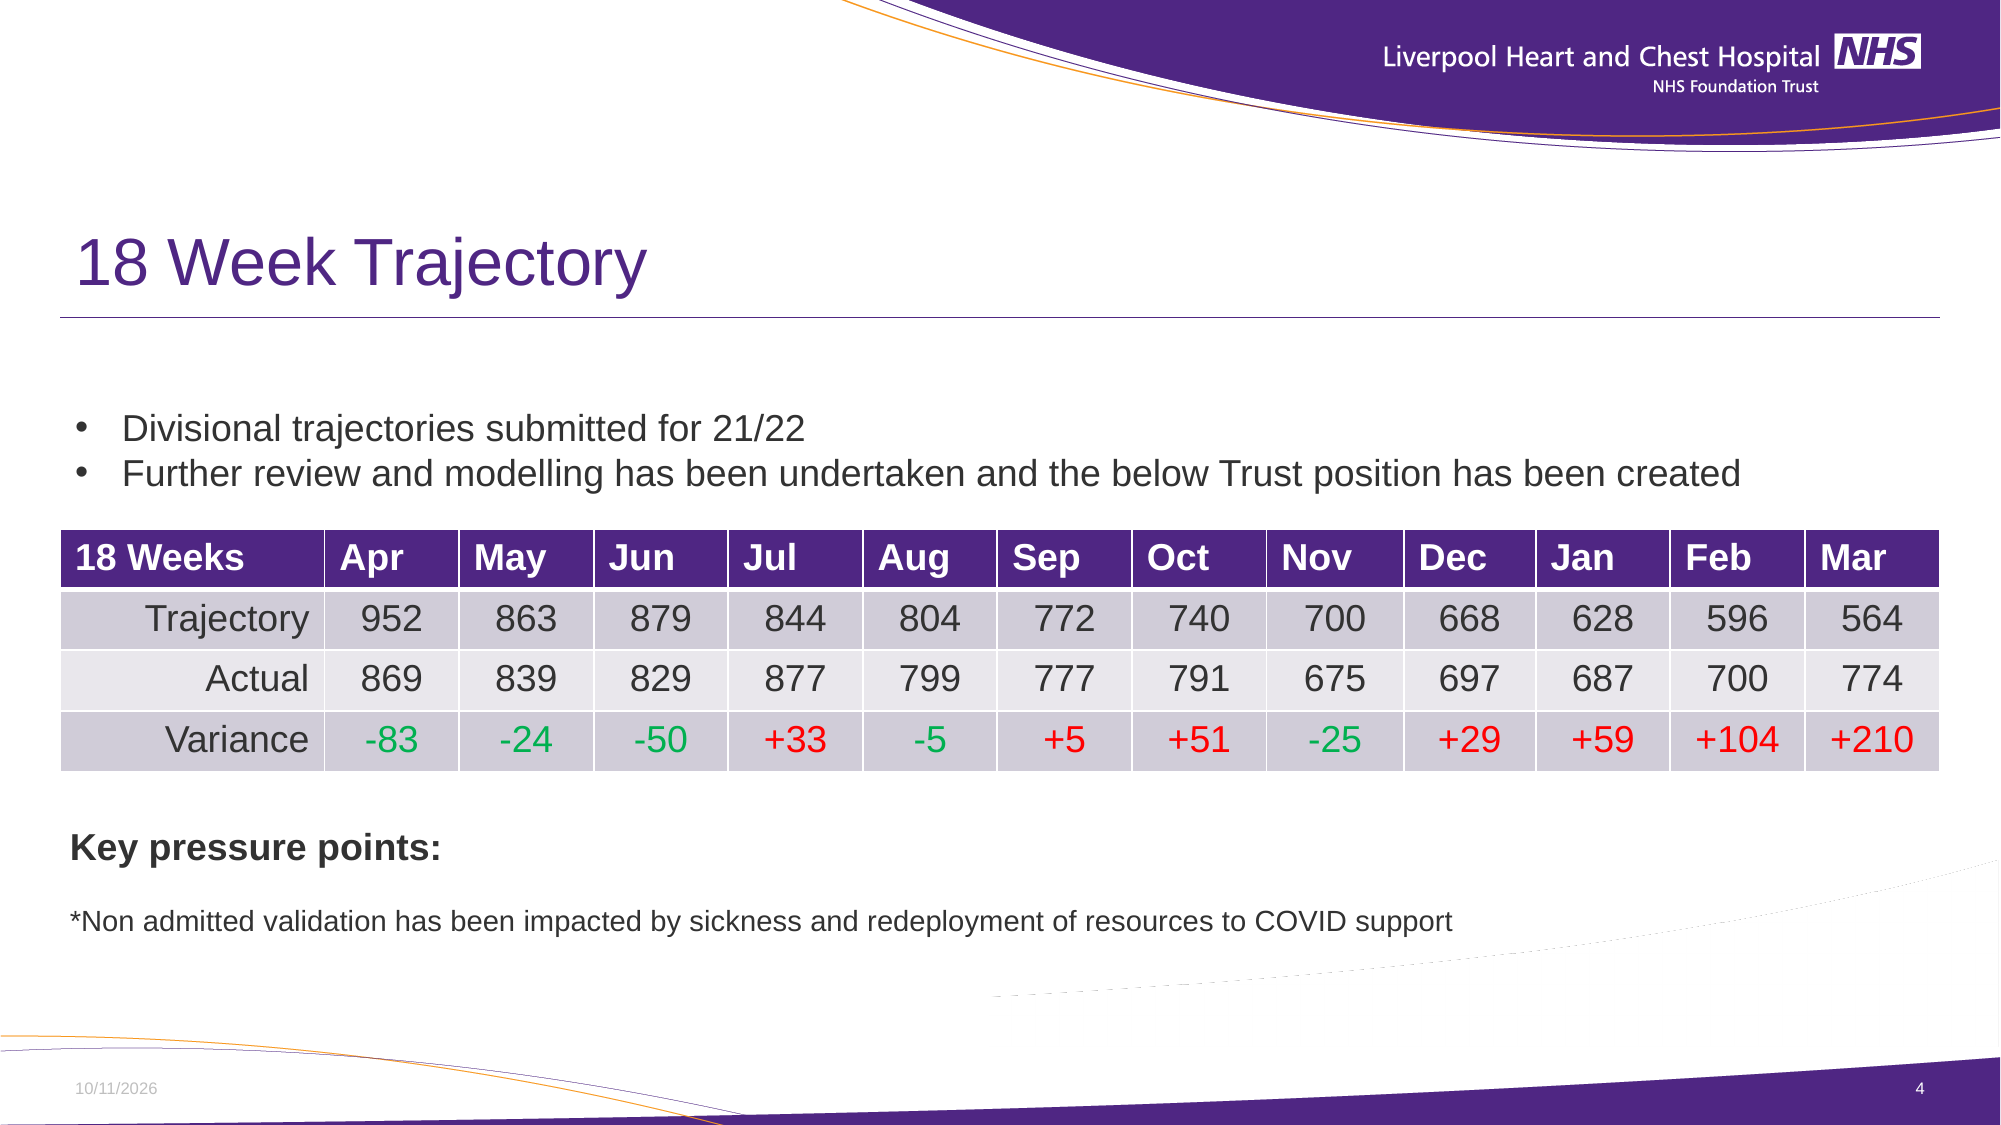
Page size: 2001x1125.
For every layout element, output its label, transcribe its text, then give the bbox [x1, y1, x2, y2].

table_header Oct [1133, 530, 1266, 587]
table_cell 687 [1537, 651, 1669, 710]
picture [0, 0, 2001, 1125]
table_header Aug [864, 530, 996, 587]
table_cell -25 [1267, 712, 1403, 771]
table_header Jun [595, 530, 727, 587]
table_cell +5 [998, 712, 1131, 771]
table_cell 564 [1806, 592, 1939, 649]
table_cell 700 [1267, 592, 1403, 649]
table_cell 839 [460, 651, 593, 710]
table_cell 675 [1267, 651, 1403, 710]
table_cell 628 [1537, 592, 1669, 649]
table_cell 869 [325, 651, 458, 710]
text_box Key pressure points: *Non admitted validation has been impacted by sickness and redeployment of resources to COVID support [55, 795, 1945, 990]
table_cell 774 [1806, 651, 1939, 710]
table_cell +33 [729, 712, 862, 771]
table_cell 863 [460, 592, 593, 649]
table_cell 829 [595, 651, 727, 710]
table_cell +29 [1405, 712, 1535, 771]
table_cell -50 [595, 712, 727, 771]
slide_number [60, 1058, 511, 1118]
table_cell 772 [998, 592, 1131, 649]
table_header Feb [1671, 530, 1804, 587]
table_header Sep [998, 530, 1131, 587]
table_cell +59 [1537, 712, 1669, 771]
table_cell Actual [61, 651, 324, 710]
table_cell Variance [61, 712, 324, 771]
table_cell 700 [1671, 651, 1804, 710]
table_cell +51 [1133, 712, 1266, 771]
table_cell 668 [1405, 592, 1535, 649]
table_cell 804 [864, 592, 996, 649]
table_cell -24 [460, 712, 593, 771]
table_header Nov [1267, 530, 1403, 587]
table_cell -5 [864, 712, 996, 771]
table_header Jul [729, 530, 862, 587]
slide_number 4 [1489, 1058, 1940, 1118]
table_cell 791 [1133, 651, 1266, 710]
table_cell 596 [1671, 592, 1804, 649]
table_cell +210 [1806, 712, 1939, 771]
table_header May [460, 530, 593, 587]
table_cell 877 [729, 651, 862, 710]
table_cell 777 [998, 651, 1131, 710]
table_header Apr [325, 530, 458, 587]
table_cell +104 [1671, 712, 1804, 771]
table_cell 799 [864, 651, 996, 710]
table_cell 697 [1405, 651, 1535, 710]
table_header 18 Weeks [61, 530, 324, 587]
table_header Mar [1806, 530, 1939, 587]
table_cell 879 [595, 592, 727, 649]
table_cell 952 [325, 592, 458, 649]
table_cell Trajectory [61, 592, 324, 649]
table_cell 740 [1133, 592, 1266, 649]
text_box Divisional trajectories submitted for 21/22 Further review and modelling has been undertaken and the below Trust position has been created [60, 351, 1854, 528]
table_header Dec [1405, 530, 1535, 587]
table_header Jan [1537, 530, 1669, 587]
table_cell -83 [325, 712, 458, 771]
title 18 Week Trajectory [60, 169, 1940, 308]
table_cell 844 [729, 592, 862, 649]
